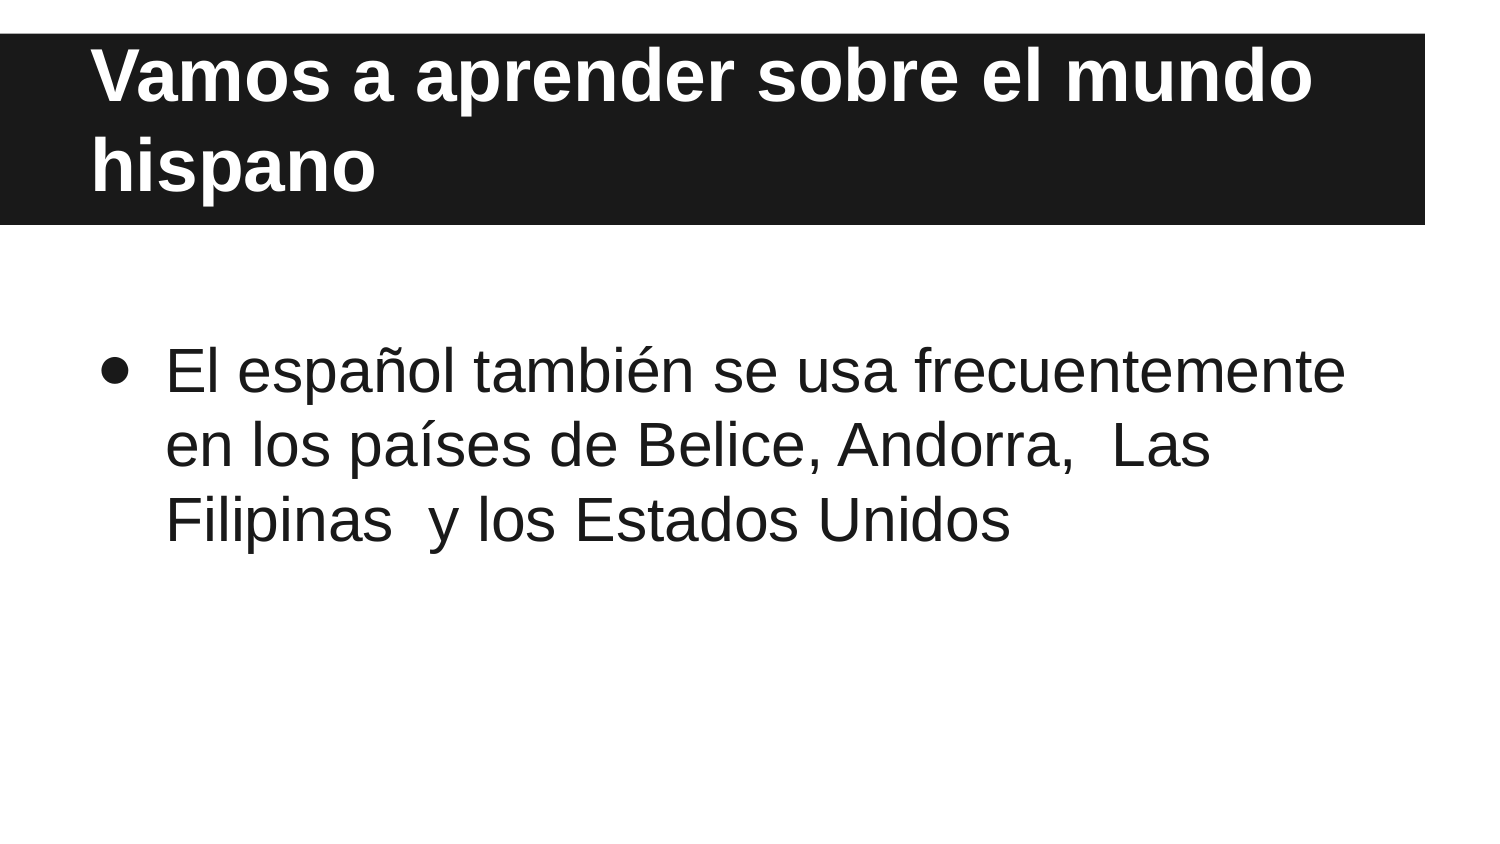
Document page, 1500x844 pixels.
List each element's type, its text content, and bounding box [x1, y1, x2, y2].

title Vamos a aprender sobre el mundo hispano [75, 33, 1425, 221]
list El español también se usa frecuentemente en los países de Belice, Andorra, Las Filipinas y los Estados Unidos [75, 239, 1425, 808]
